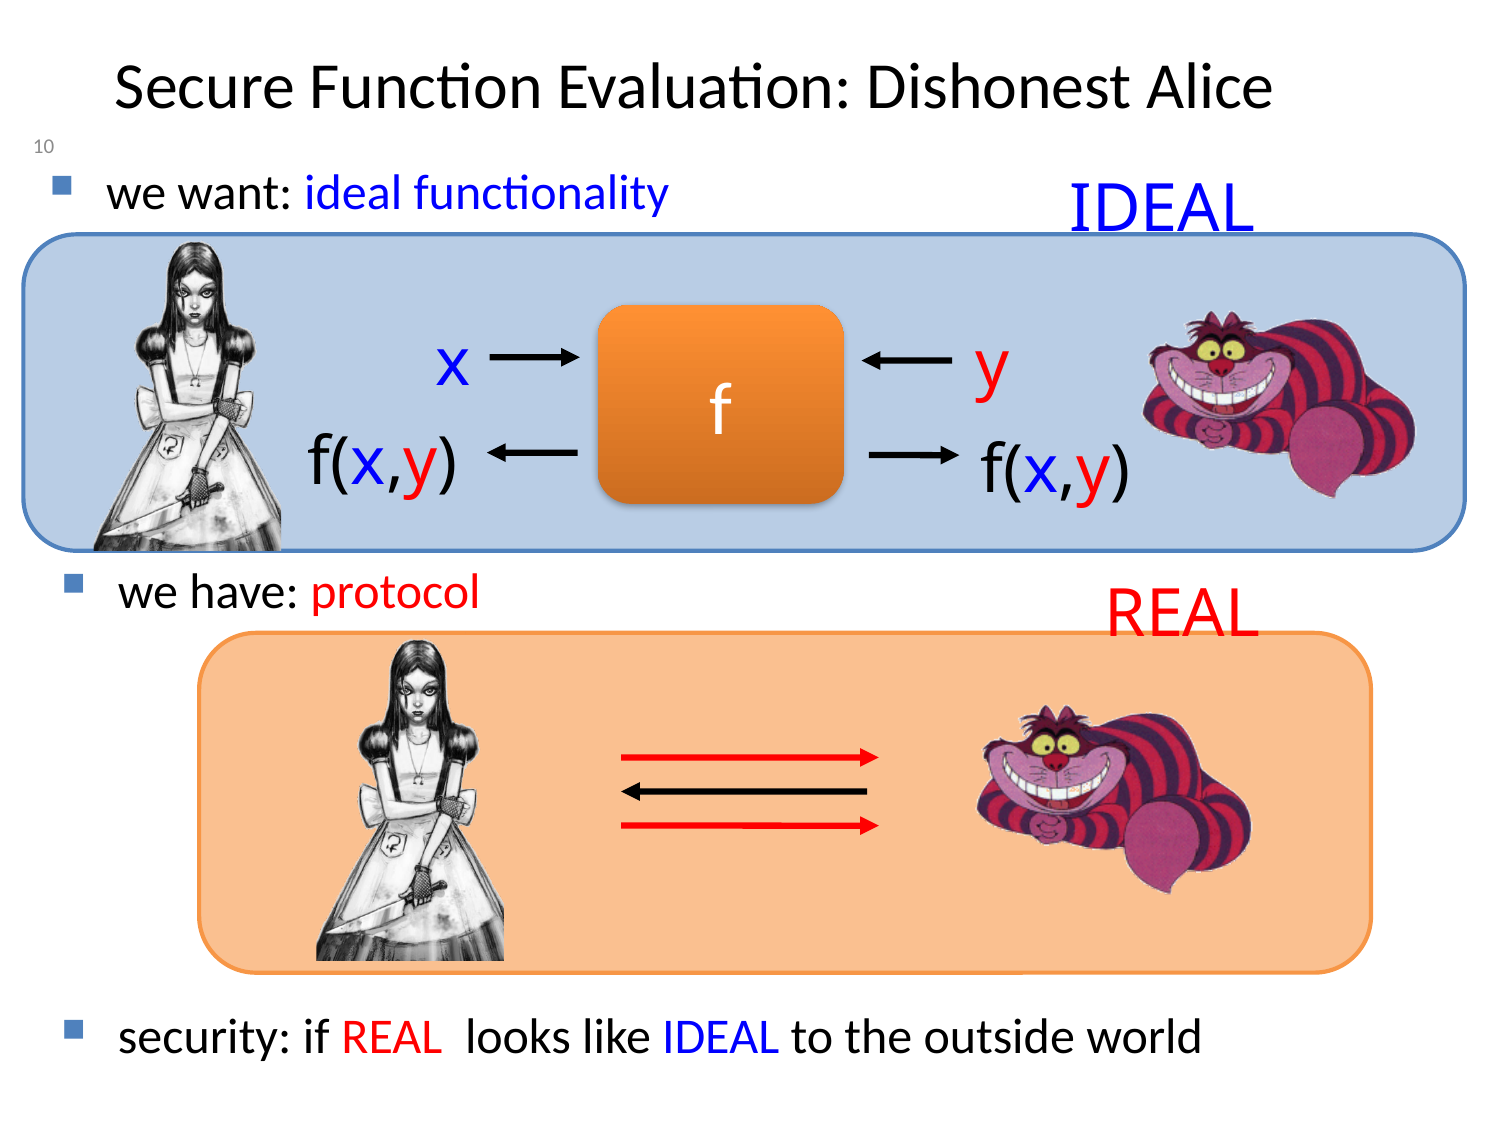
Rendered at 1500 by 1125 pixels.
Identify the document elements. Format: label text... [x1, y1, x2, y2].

text_box we have: protocol [46, 550, 715, 633]
text_box f [597, 304, 844, 504]
text_box [621, 819, 879, 832]
text_box [21, 235, 90, 550]
text_box [868, 448, 960, 462]
text_box [500, 351, 580, 364]
text_box [861, 354, 953, 367]
text_box f(x,y) [292, 410, 528, 488]
picture [1136, 304, 1418, 505]
text_box [621, 751, 879, 764]
text_box [621, 785, 868, 798]
text_box we want: ideal functionality [35, 152, 985, 235]
title Secure Function Evaluation: Dishonest Alice [100, 35, 1471, 176]
text_box security: if REAL looks like IDEAL to the outside world [46, 996, 1454, 1102]
text_box x [421, 311, 500, 389]
text_box f(x,y) [965, 417, 1131, 496]
text_box REAL [1089, 562, 1313, 640]
text_box IDEAL [1054, 176, 1278, 235]
text_box y [960, 313, 1051, 392]
text_box [197, 630, 1374, 975]
text_box [283, 232, 1467, 553]
picture [93, 234, 282, 551]
picture [316, 632, 505, 962]
picture [970, 698, 1255, 901]
